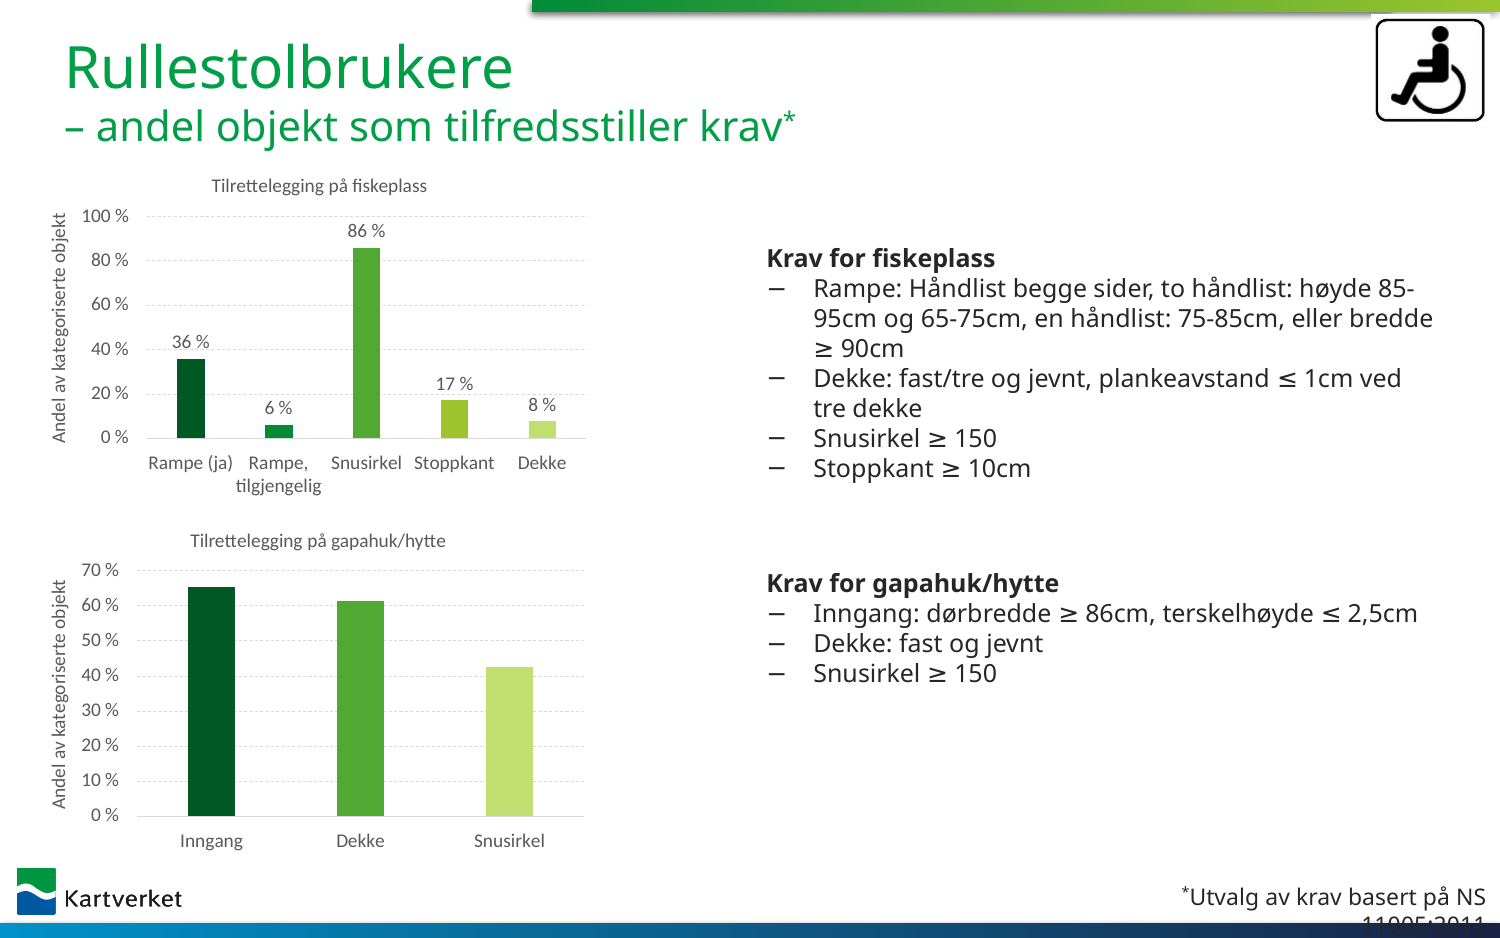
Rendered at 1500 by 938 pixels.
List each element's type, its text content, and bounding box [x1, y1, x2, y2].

text_box *Utvalg av krav basert på NS 11005:2011 [1068, 873, 1500, 938]
text_box Krav for gapahuk/hytte Inngang: dørbredde ≥ 86cm, terskelhøyde ≤ 2,5cm Dekke: fast og jevnt Snusirkel ≥ 150 [751, 560, 1452, 695]
picture [41, 520, 596, 859]
text_box Krav for fiskeplass Rampe: Håndlist begge sider, to håndlist: høyde 85-95cm og 65-75cm, en håndlist: 75-85cm, eller bredde ≥ 90cm Dekke: fast/tre og jevnt, plankeavstand ≤ 1cm ved tre dekke Snusirkel ≥ 150 Stoppkant ≥ 10cm [751, 235, 1452, 490]
picture [1371, 13, 1491, 127]
picture [41, 166, 598, 505]
text_box Rullestolbrukere – andel objekt som tilfredsstiller krav* [49, 29, 1431, 158]
